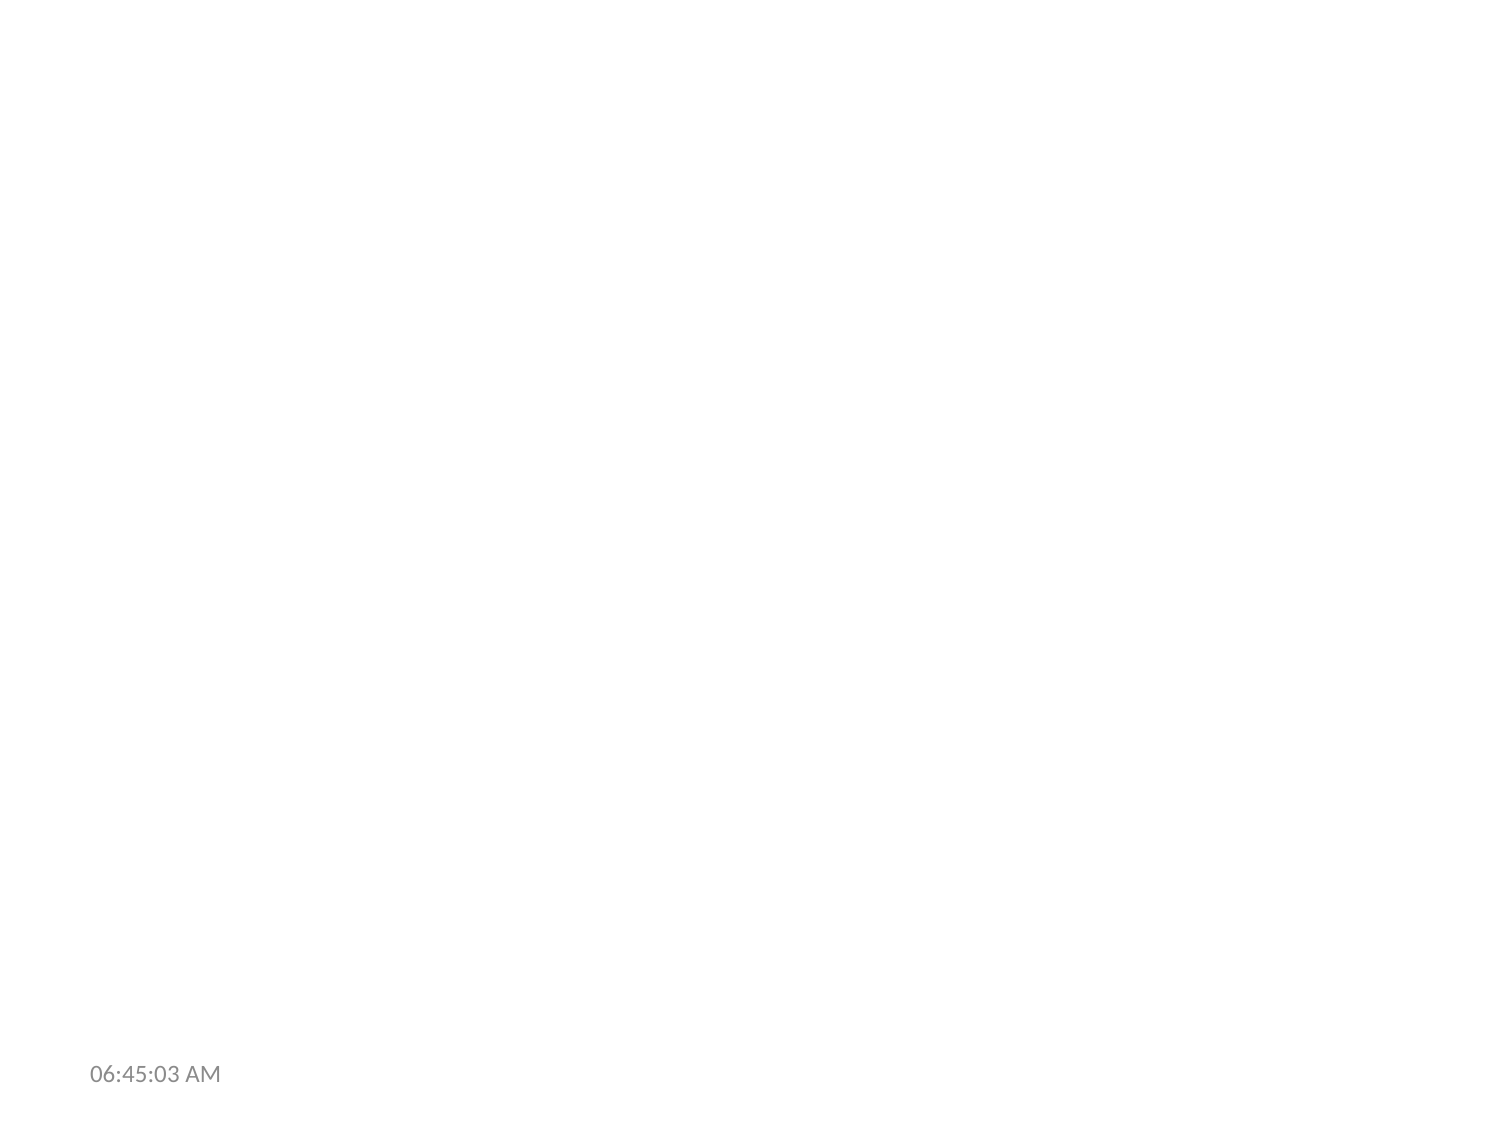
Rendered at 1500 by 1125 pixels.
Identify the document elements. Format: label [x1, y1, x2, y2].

slide_number [75, 1042, 425, 1103]
